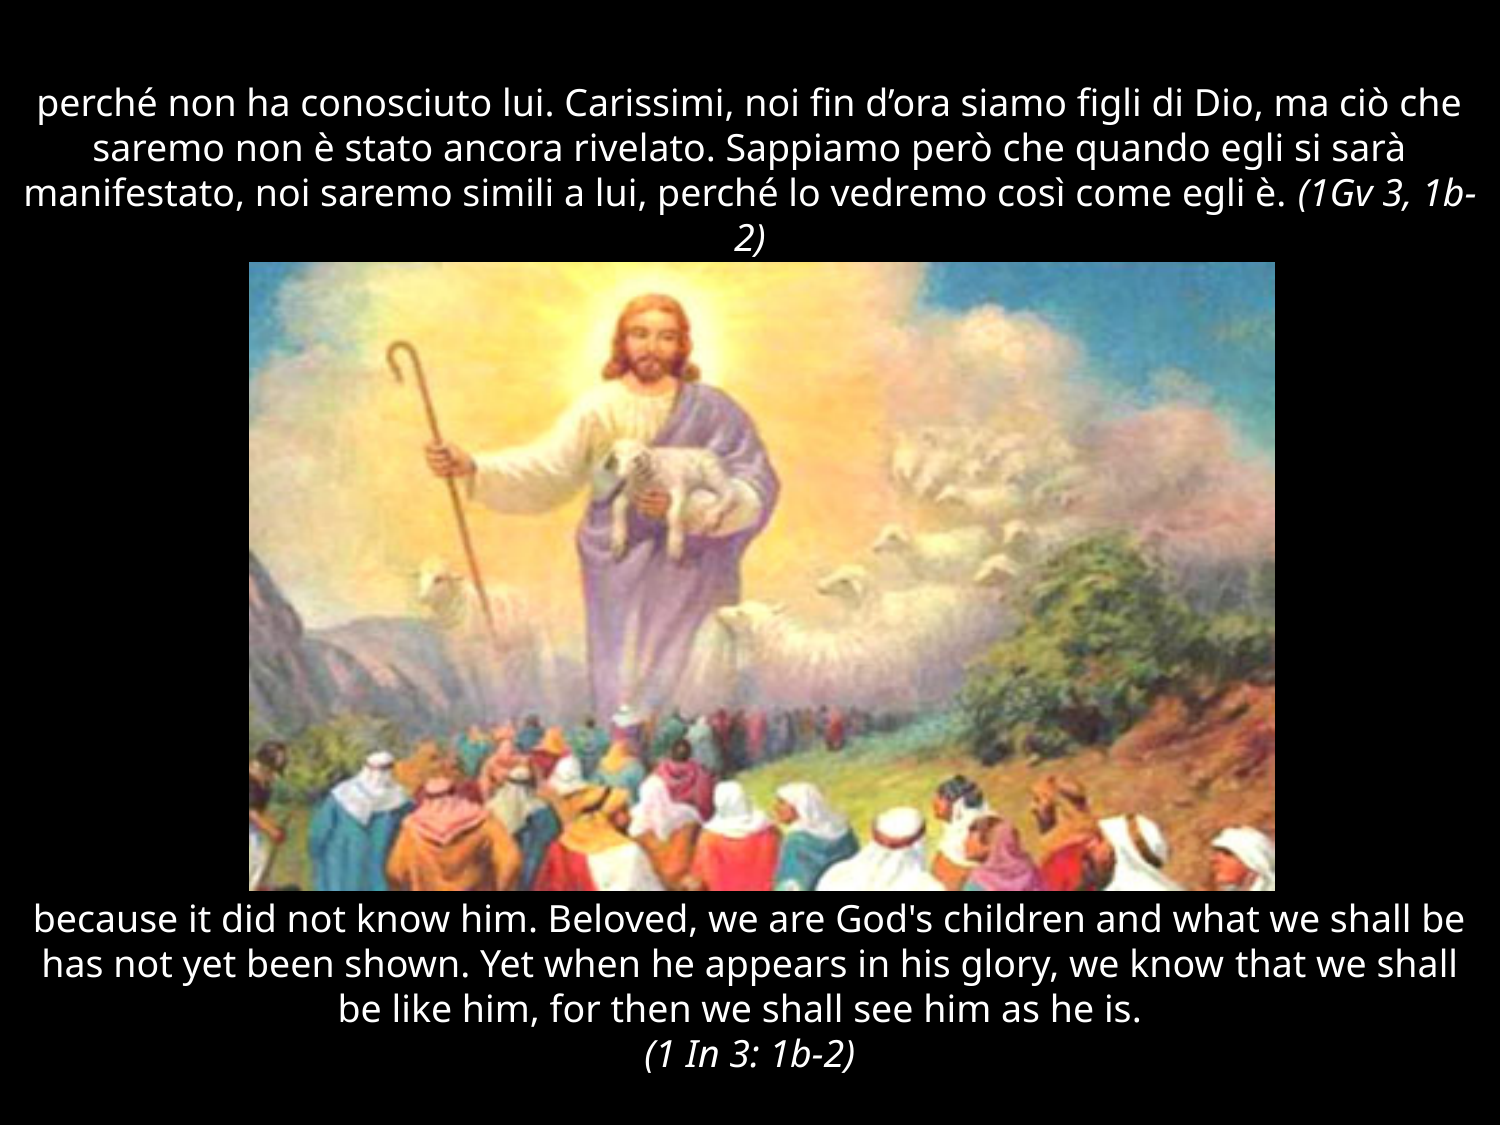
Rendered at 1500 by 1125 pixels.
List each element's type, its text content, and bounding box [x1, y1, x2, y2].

text_box because it did not know him. Beloved, we are God's children and what we shall be has not yet been shown. Yet when he appears in his glory, we know that we shall be like him, for then we shall see him as he is. (1 In 3: 1b-2) [0, 887, 1500, 1083]
title perché non ha conosciuto lui. Carissimi, noi fin d’ora siamo figli di Dio, ma ciò che saremo non è stato ancora rivelato. Sappiamo però che quando egli si sarà manifestato, noi saremo simili a lui, perché lo vedremo così come egli è. (1Gv 3, 1b-2) [0, 99, 1500, 238]
picture [249, 262, 1275, 891]
